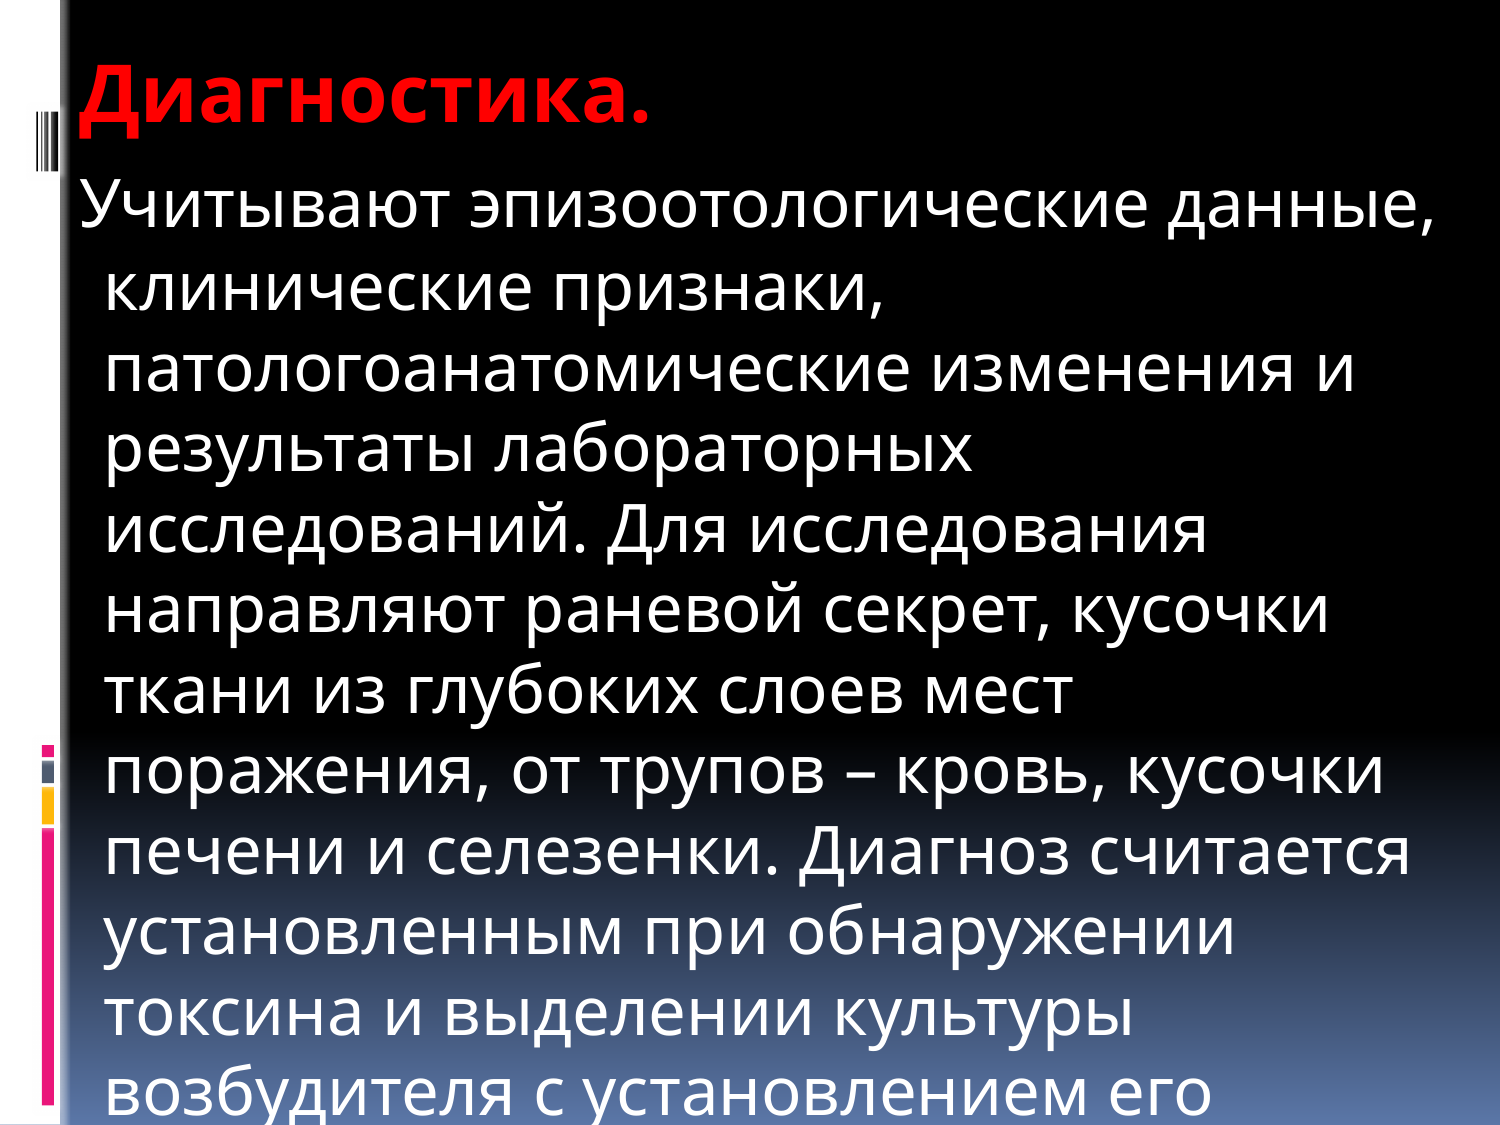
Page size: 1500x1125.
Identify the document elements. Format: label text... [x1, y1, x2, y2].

list Диагностика. Учитывают эпизоотологические данные, клинические признаки, патологоанатомические изменения и результаты лабораторных исследований. Для исследования направляют раневой секрет, кусочки ткани из глубоких слоев мест поражения, от трупов – кровь, кусочки печени и селезенки. Диагноз считается установленным при обнаружении токсина и выделении культуры возбудителя с установлением его токсичности. [35, 35, 1454, 1125]
